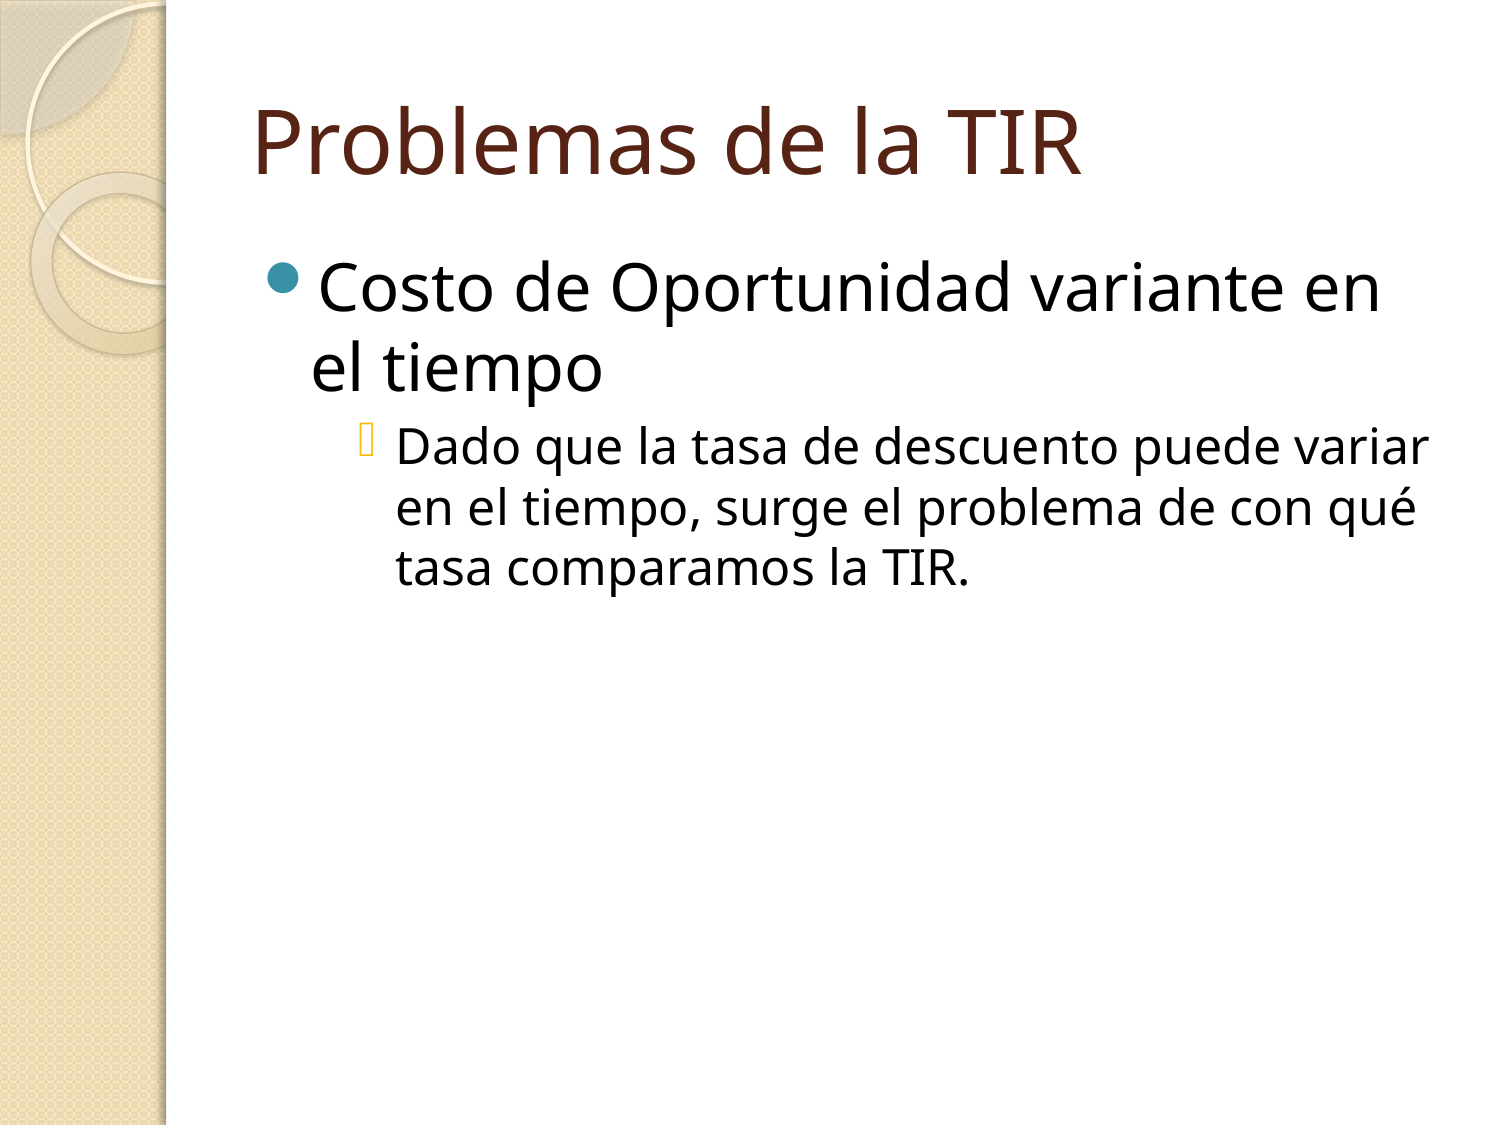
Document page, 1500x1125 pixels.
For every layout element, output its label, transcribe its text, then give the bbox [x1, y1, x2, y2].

list Costo de Oportunidad variante en el tiempo Dado que la tasa de descuento puede variar en el tiempo, surge el problema de con qué tasa comparamos la TIR. [235, 237, 1466, 903]
title Problemas de la TIR [235, 45, 1466, 233]
